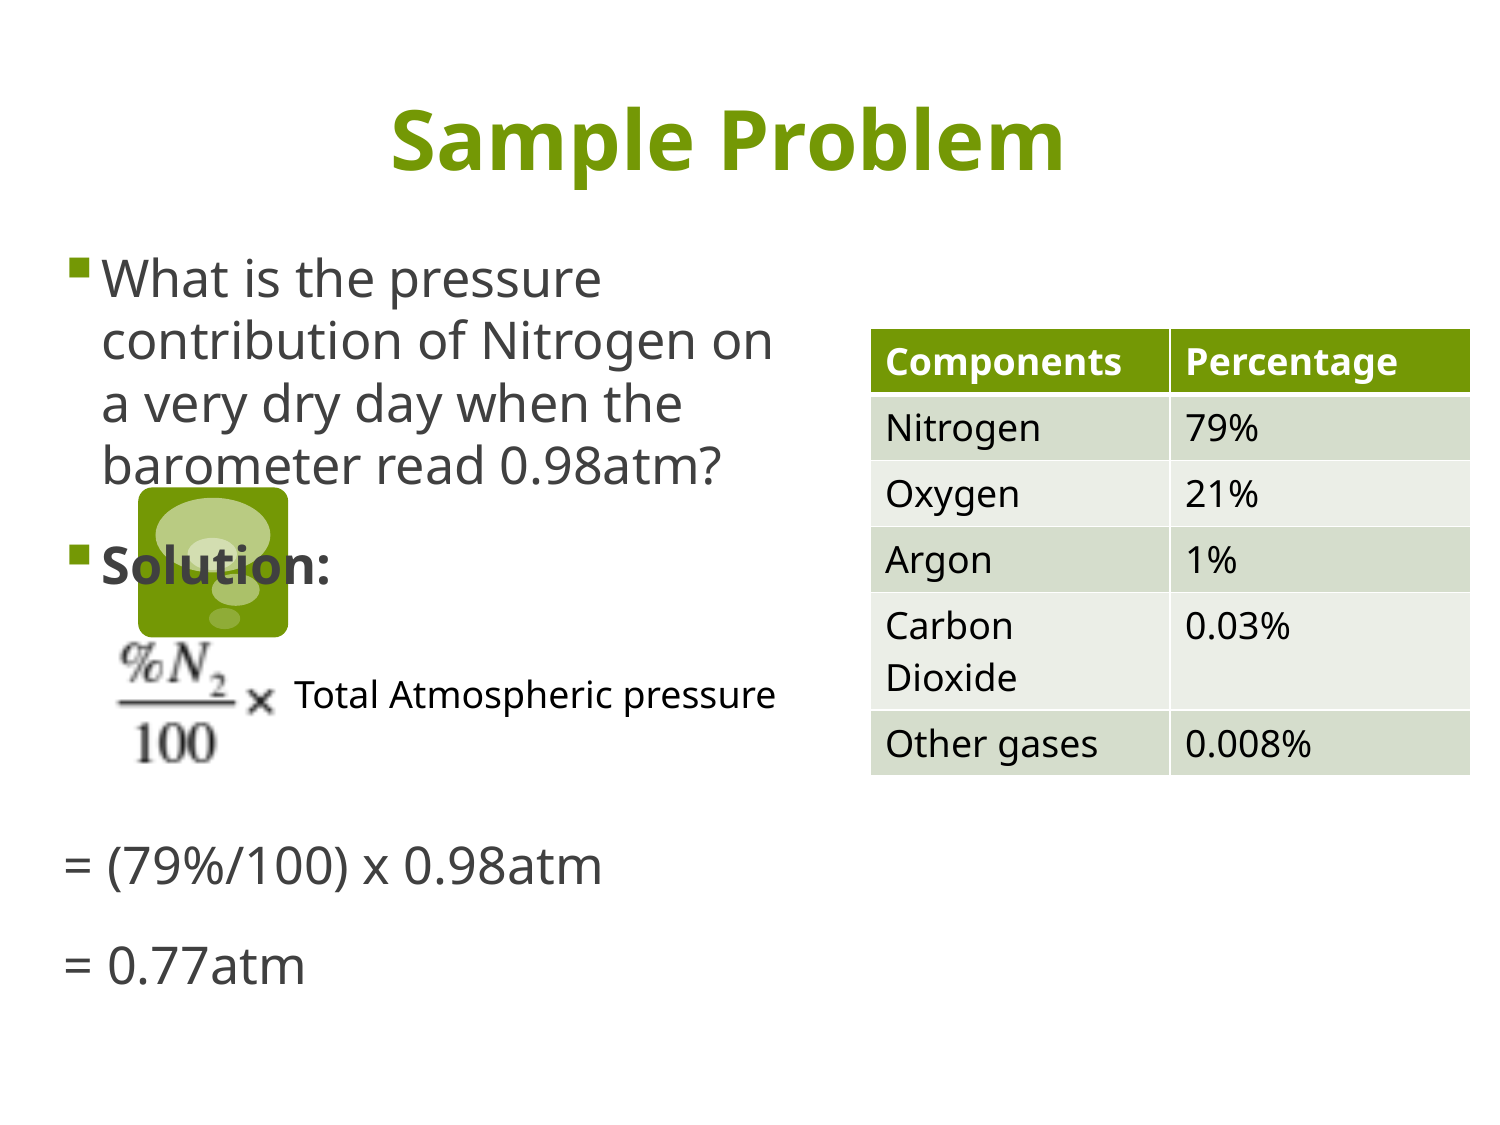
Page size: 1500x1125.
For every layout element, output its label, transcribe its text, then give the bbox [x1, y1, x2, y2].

table_header Percentage [1171, 329, 1470, 392]
title Sample Problem [323, 55, 1135, 195]
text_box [109, 625, 280, 768]
text_box Total Atmospheric pressure [280, 663, 826, 724]
table_header Components [871, 329, 1169, 392]
table_cell 0.03% [1171, 593, 1470, 709]
table_cell 0.008% [1171, 711, 1470, 775]
table_cell 21% [1171, 461, 1470, 526]
text_box What is the pressure contribution of Nitrogen on a very dry day when the barometer read 0.98atm? Solution: = (79%/100) x 0.98atm = 0.77atm [48, 237, 821, 1040]
table_cell Oxygen [871, 461, 1169, 526]
table_cell Other gases [871, 711, 1169, 775]
table_cell Nitrogen [871, 397, 1169, 460]
table_cell Argon [871, 527, 1169, 592]
table_cell 79% [1171, 397, 1470, 460]
table_cell 1% [1171, 527, 1470, 592]
table_cell Carbon Dioxide [871, 593, 1169, 709]
